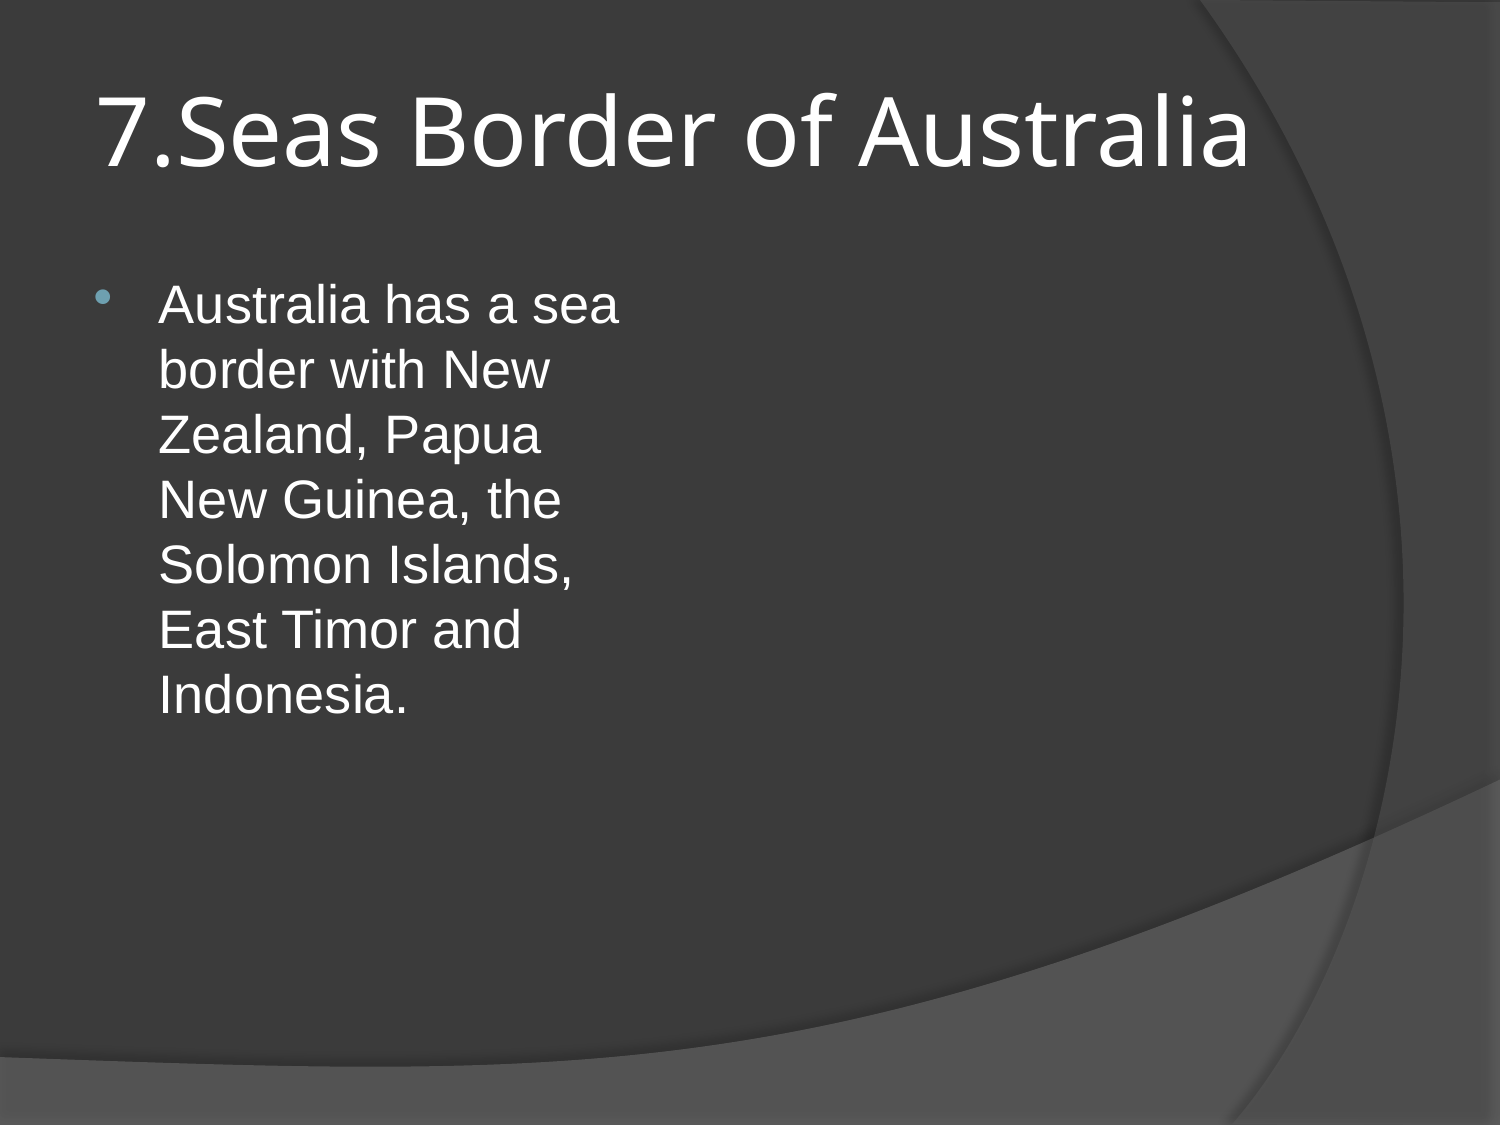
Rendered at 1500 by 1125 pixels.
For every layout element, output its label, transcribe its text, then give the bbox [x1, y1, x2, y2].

list Australia has a sea border with New Zealand, Papua New Guinea, the Solomon Islands, East Timor and Indonesia. [75, 262, 675, 1005]
title 7.Seas Border of Australia [75, 45, 1300, 211]
